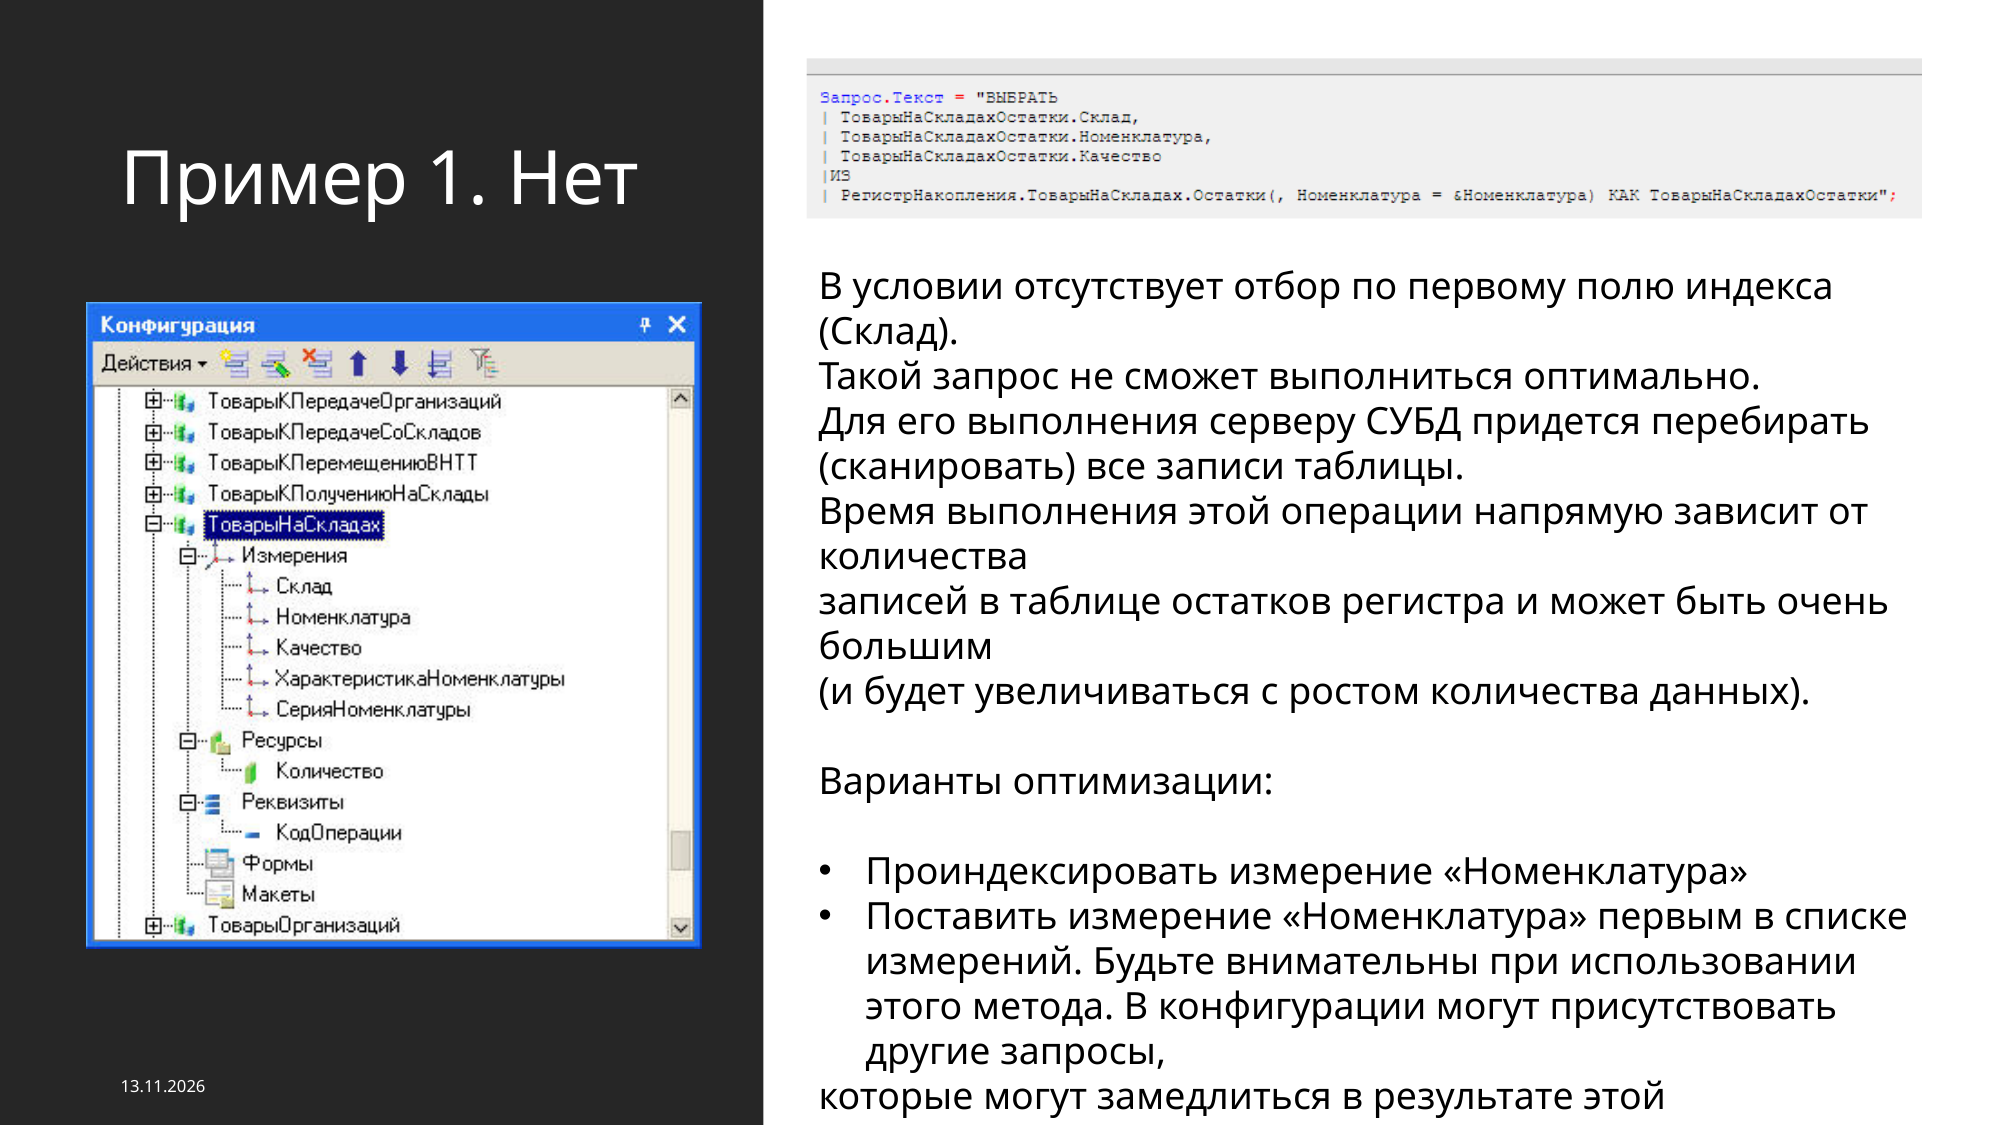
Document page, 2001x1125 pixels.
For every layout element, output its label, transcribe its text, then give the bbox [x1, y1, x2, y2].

picture [803, 51, 1923, 230]
title Пример 1. Нет [105, 128, 683, 229]
text_box В условии отсутствует отбор по первому полю индекса (Склад). Такой запрос не сможет выполниться оптимально. Для его выполнения серверу СУБД придется перебирать (сканировать) все записи таблицы. Время выполнения этой операции напрямую зависит от количества записей в таблице остатков регистра и может быть очень большим (и будет увеличиваться с ростом количества данных). Варианты оптимизации: Проиндексировать измерение «Номенклатура» Поставить измерение «Номенклатура» первым в списке измерений. Будьте внимательны при использовании этого метода. В конфигурации могут присутствовать другие запросы, которые могут замедлиться в результате этой перестановки. [803, 254, 1959, 1125]
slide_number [105, 1057, 683, 1118]
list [85, 301, 703, 949]
